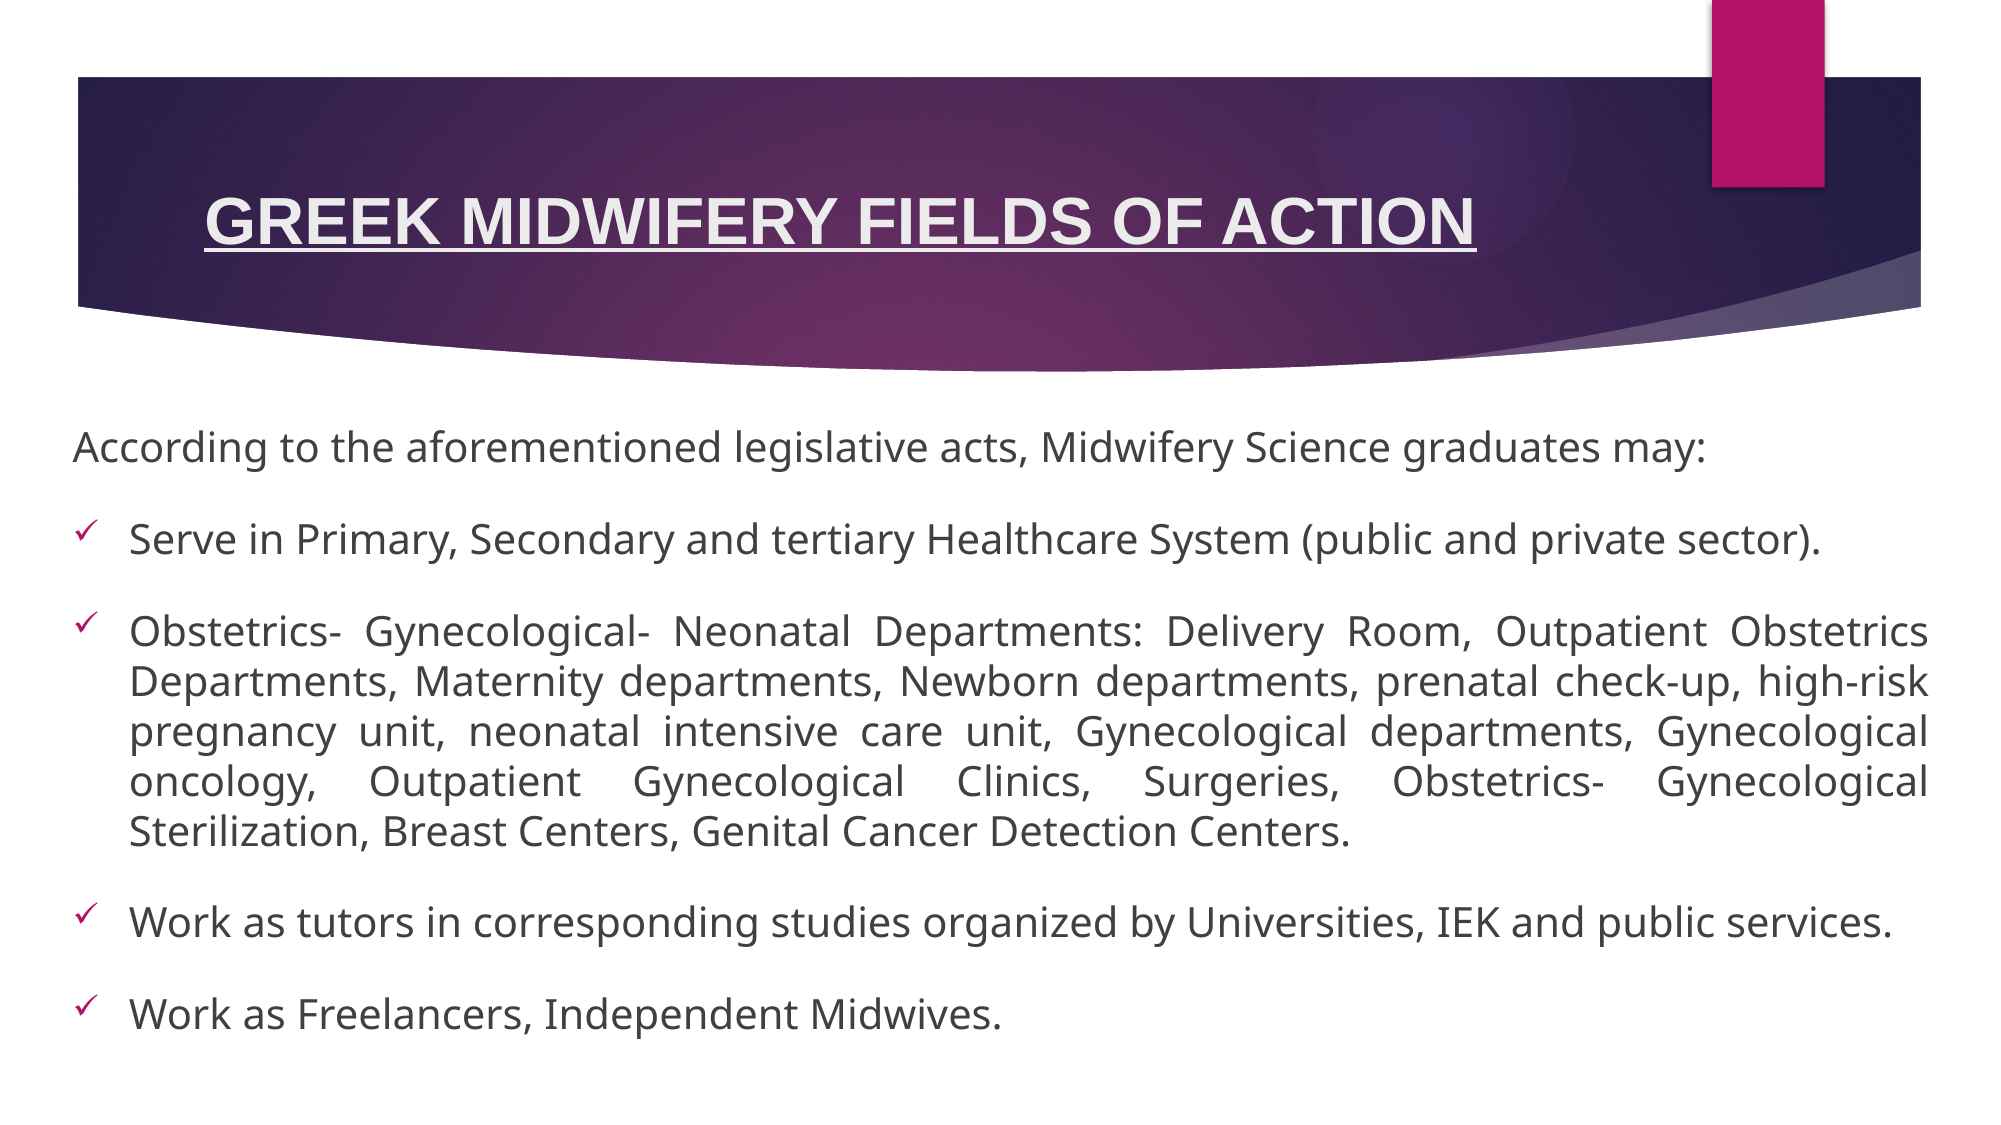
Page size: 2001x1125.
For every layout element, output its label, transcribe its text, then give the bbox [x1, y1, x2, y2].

title GREEK MIDWIFERY FIELDS OF ACTION [189, 159, 1627, 276]
list According to the aforementioned legislative acts, Midwifery Science graduates may: Serve in Primary, Secondary and tertiary Healthcare System (public and private sector). Obstetrics- Gynecological- Neonatal Departments: Delivery Room, Outpatient Obstetrics Departments, Maternity departments, Newborn departments, prenatal check-up, high-risk pregnancy unit, neonatal intensive care unit, Gynecological departments, Gynecological oncology, Outpatient Gynecological Clinics, Surgeries, Obstetrics- Gynecological Sterilization, Breast Centers, Genital Cancer Detection Centers. Work as tutors in corresponding studies organized by Universities, IEK and public services. Work as Freelancers, Independent Midwives. [57, 413, 1945, 1085]
